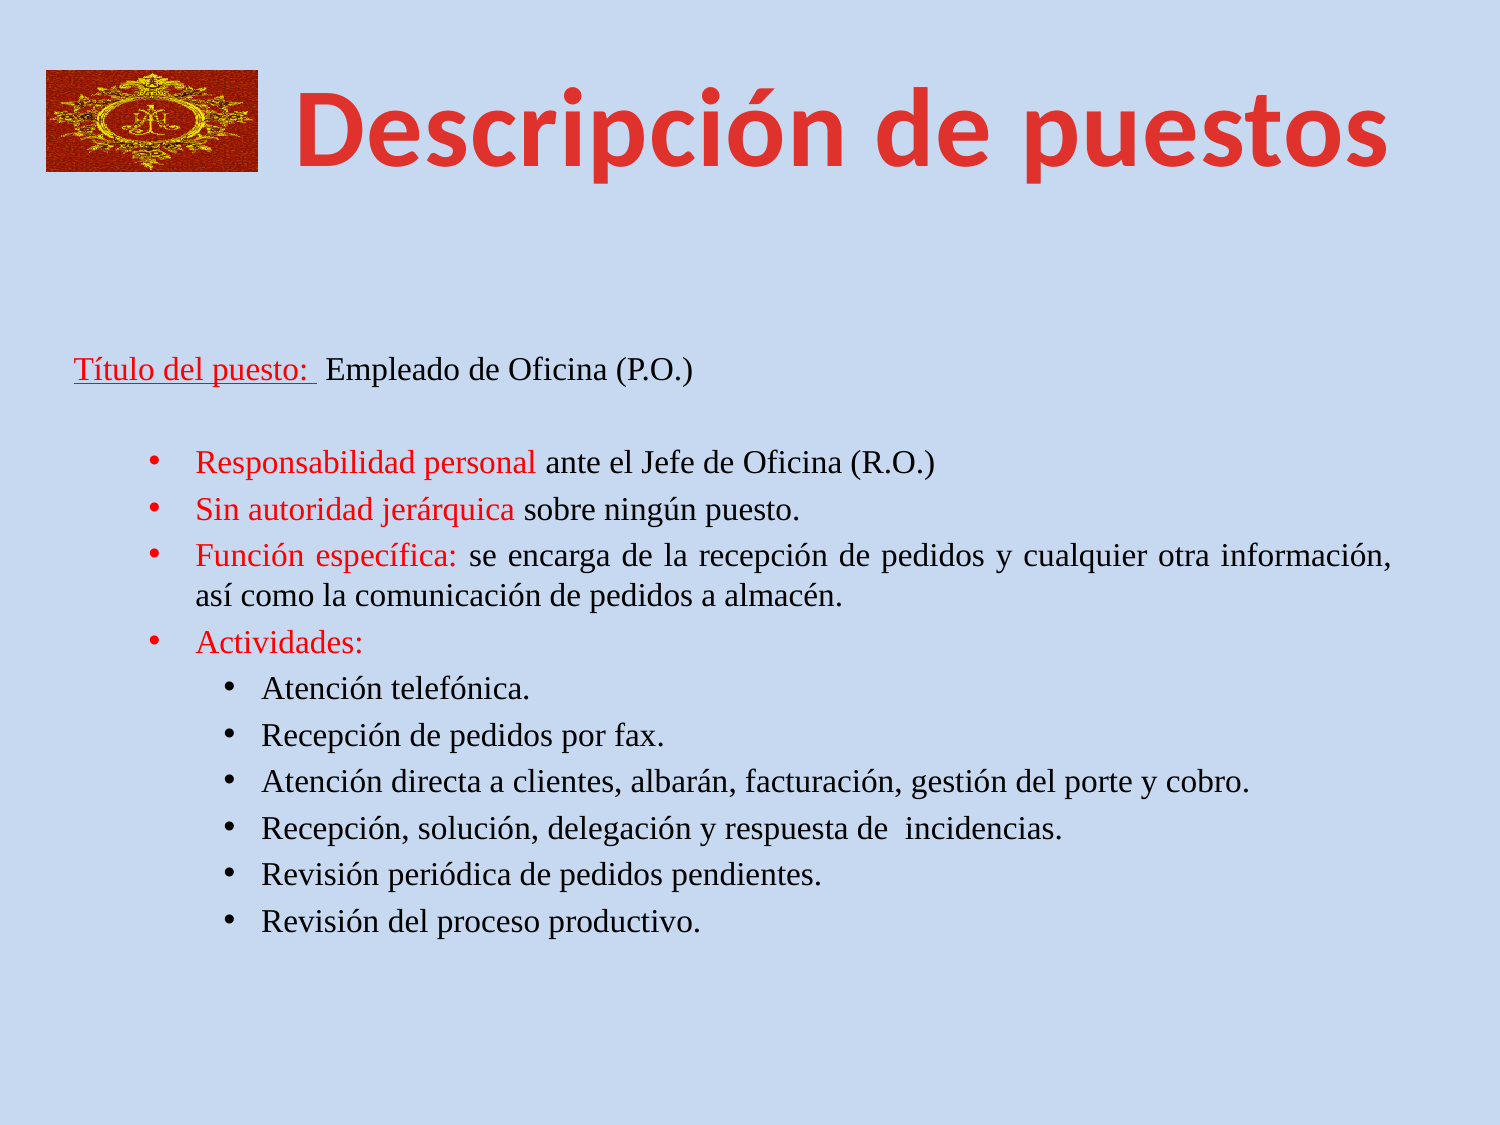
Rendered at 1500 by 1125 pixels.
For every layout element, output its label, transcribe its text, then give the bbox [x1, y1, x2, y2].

text_box Descripción de puestos [257, 46, 1430, 197]
list Título del puesto: Empleado de Oficina (P.O.) Responsabilidad personal ante el Jefe de Oficina (R.O.) Sin autoridad jerárquica sobre ningún puesto. Función específica: se encarga de la recepción de pedidos y cualquier otra información, así como la comunicación de pedidos a almacén. Actividades: Atención telefónica. Recepción de pedidos por fax. Atención directa a clientes, albarán, facturación, gestión del porte y cobro. Recepción, solución, delegación y respuesta de incidencias. Revisión periódica de pedidos pendientes. Revisión del proceso productivo. [58, 339, 1409, 1125]
picture [46, 70, 258, 173]
